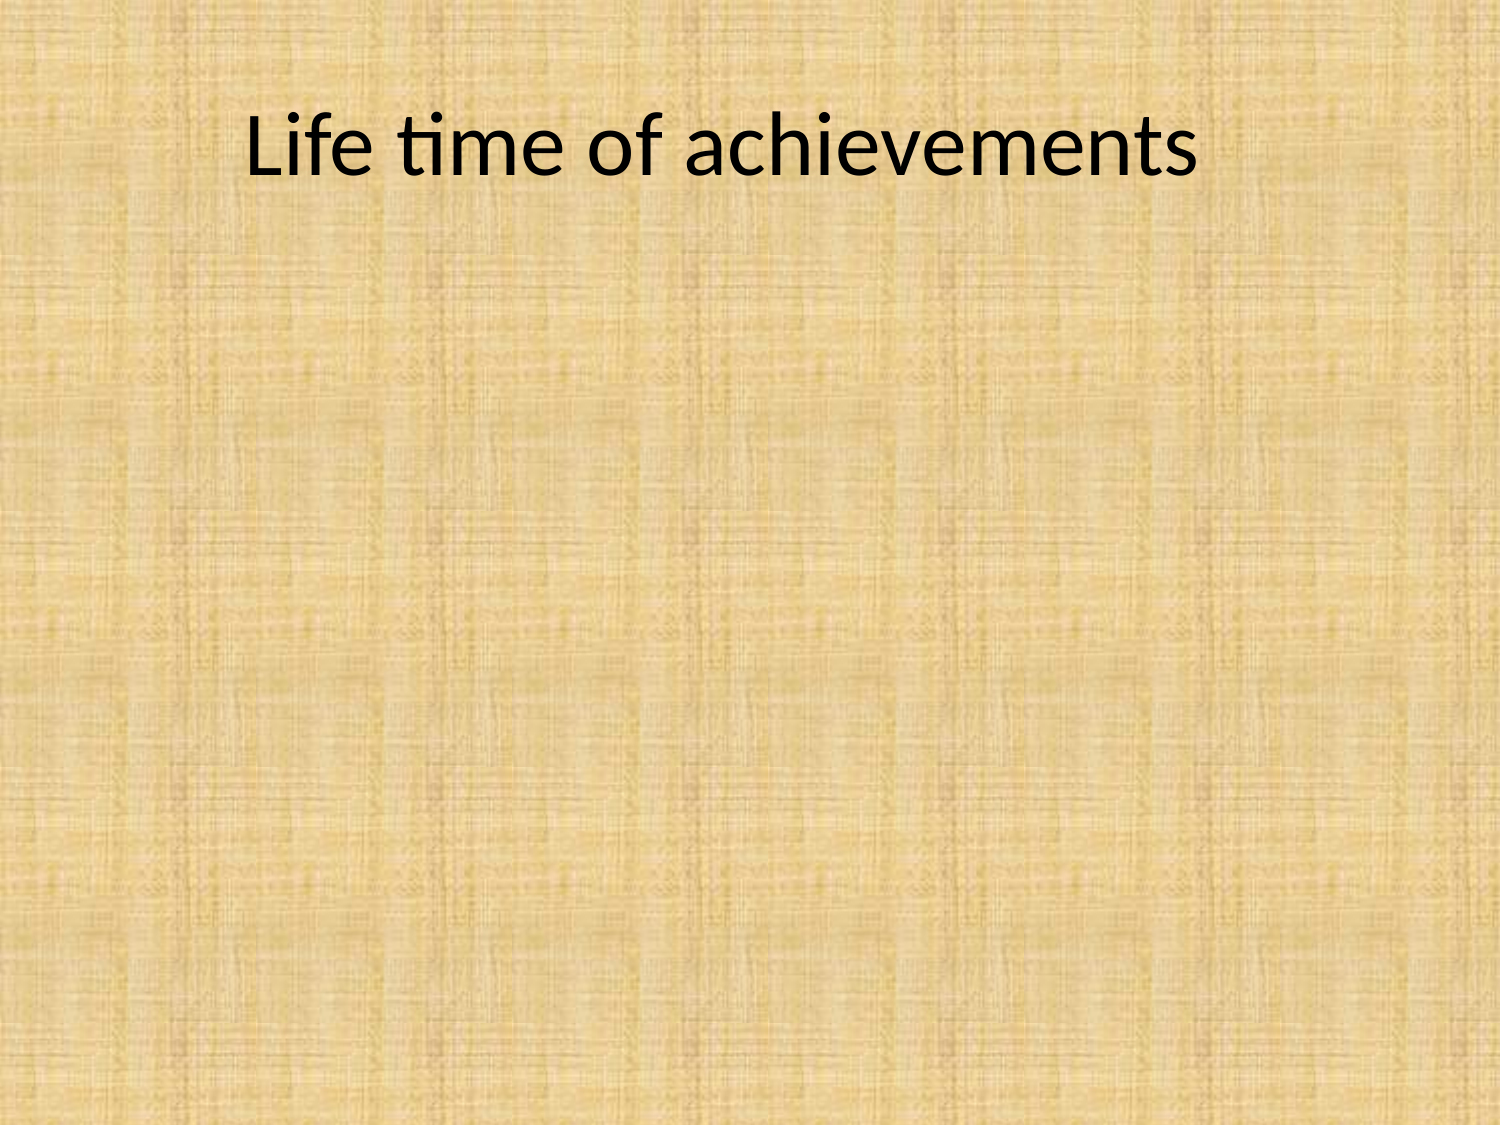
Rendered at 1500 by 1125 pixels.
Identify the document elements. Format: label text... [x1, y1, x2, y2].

picture [0, 0, 1500, 1125]
title Life time of achievements [99, 45, 1388, 233]
